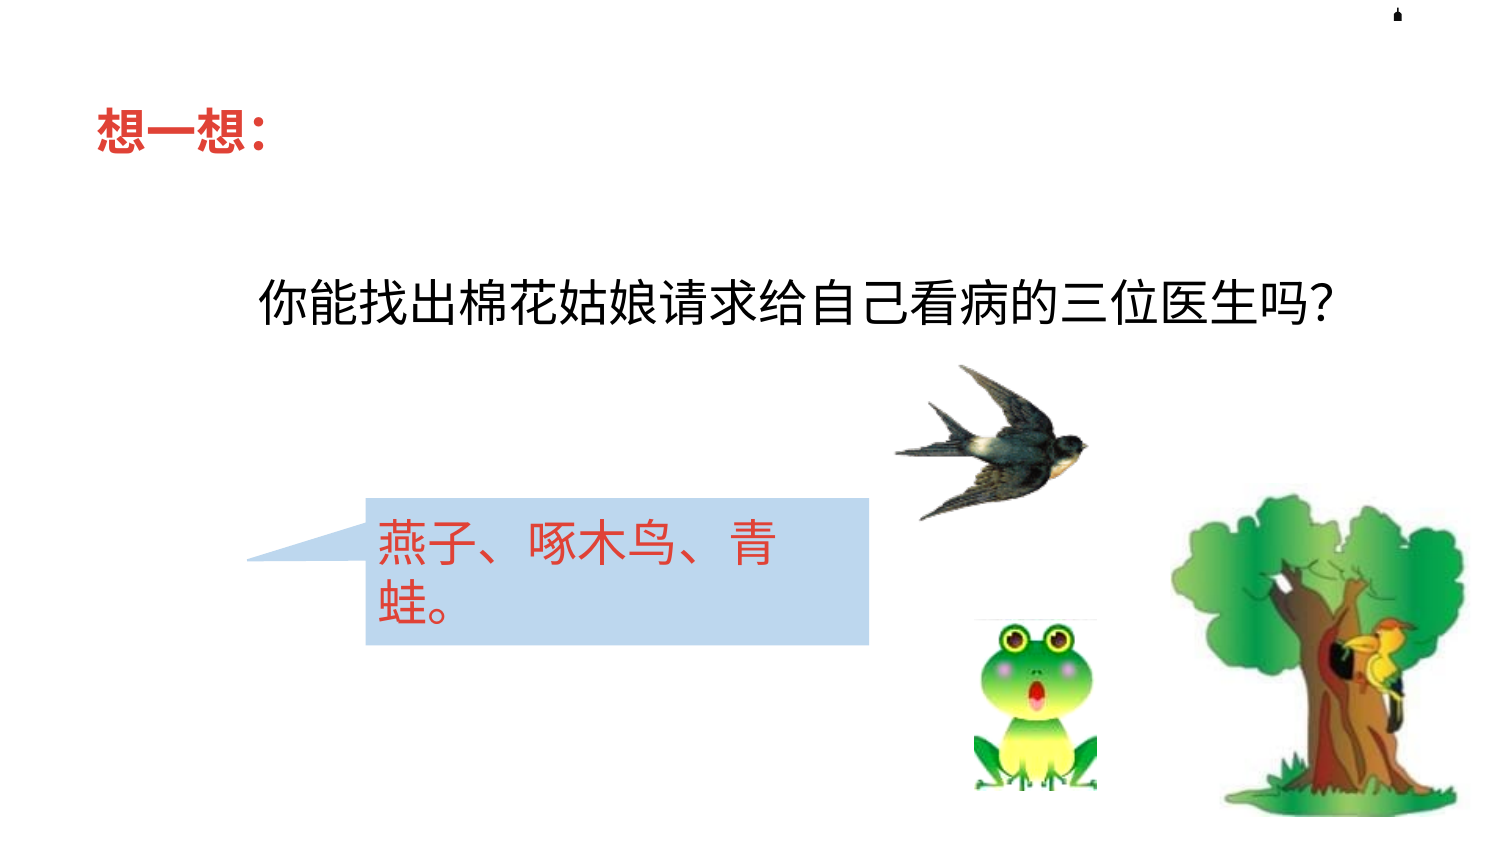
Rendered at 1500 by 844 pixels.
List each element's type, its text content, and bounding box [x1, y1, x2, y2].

text_box 你能找出棉花姑娘请求给自己看病的三位医生吗？ [147, 248, 1353, 338]
picture [888, 345, 1092, 540]
picture [974, 619, 1097, 791]
picture [1170, 482, 1475, 817]
text_box 燕子、啄木鸟、青蛙。 [246, 498, 870, 646]
text_box 想一想： [84, 95, 308, 167]
